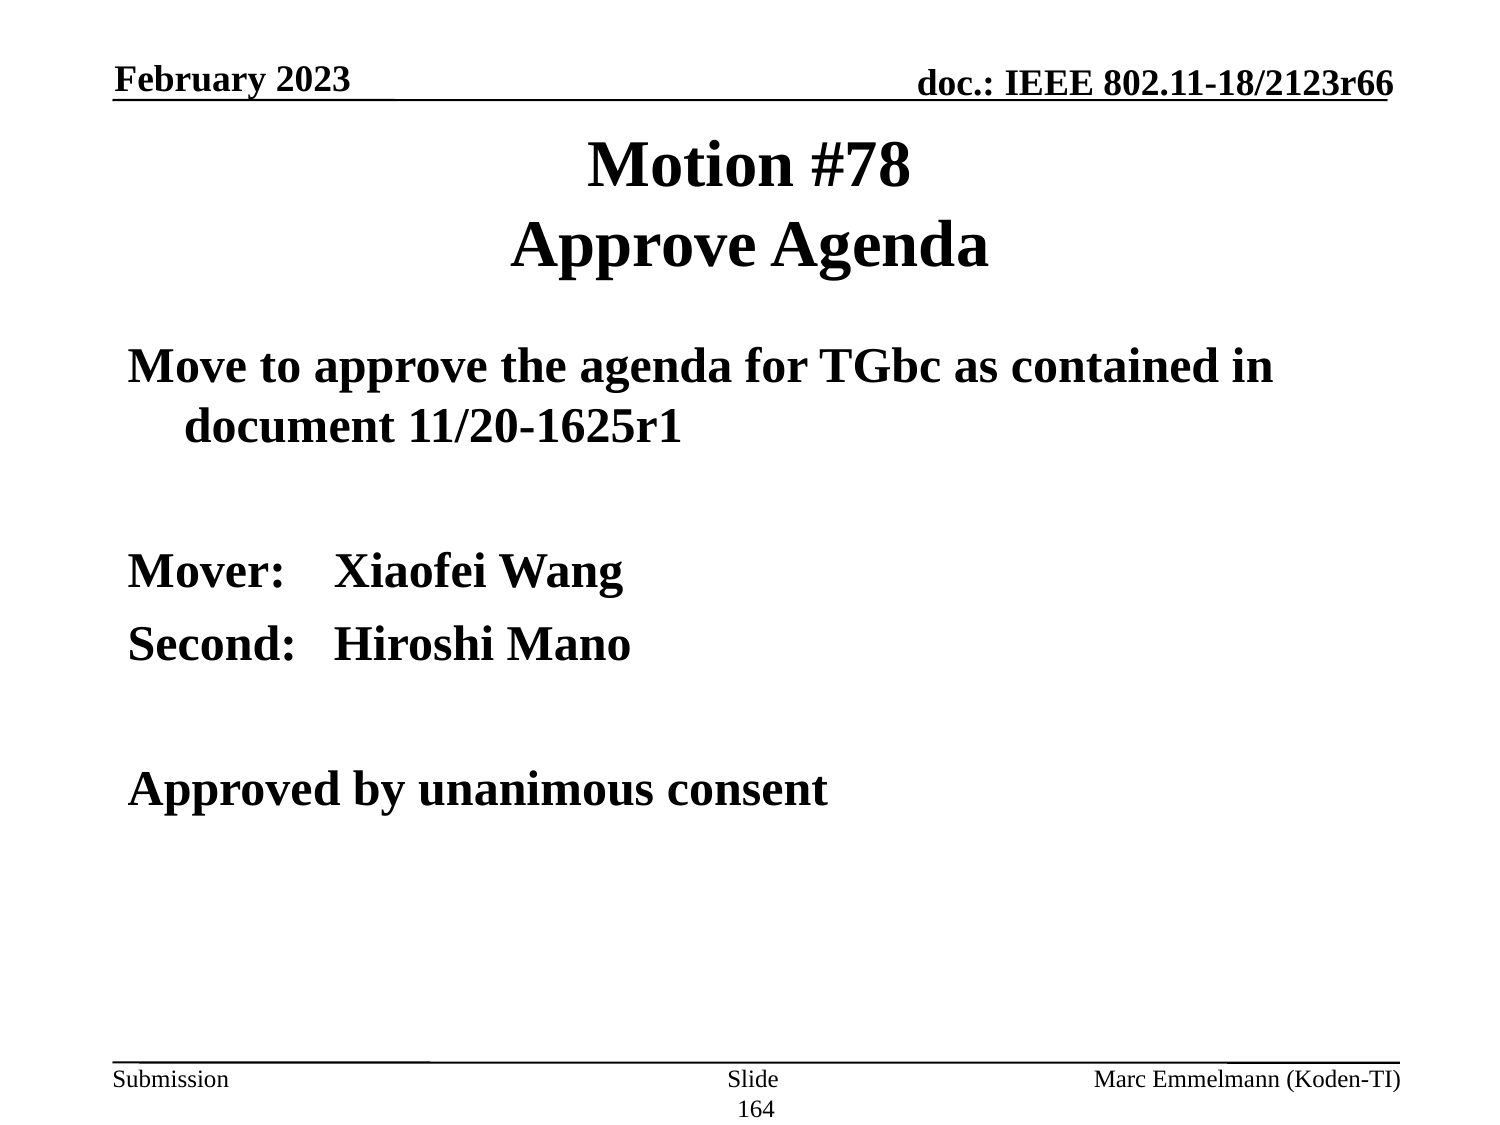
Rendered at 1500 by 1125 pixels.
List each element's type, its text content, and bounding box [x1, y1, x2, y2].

footer Marc Emmelmann (Koden-TI) [878, 1061, 1402, 1093]
list Move to approve the agenda for TGbc as contained in document 11/20-1625r1 Mover: Xiaofei Wang Second: Hiroshi Mano Approved by unanimous consent [112, 324, 1388, 1000]
slide_number Slide 164 [712, 1061, 800, 1123]
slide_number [114, 54, 423, 100]
title Motion #78 Approve Agenda [112, 112, 1388, 288]
